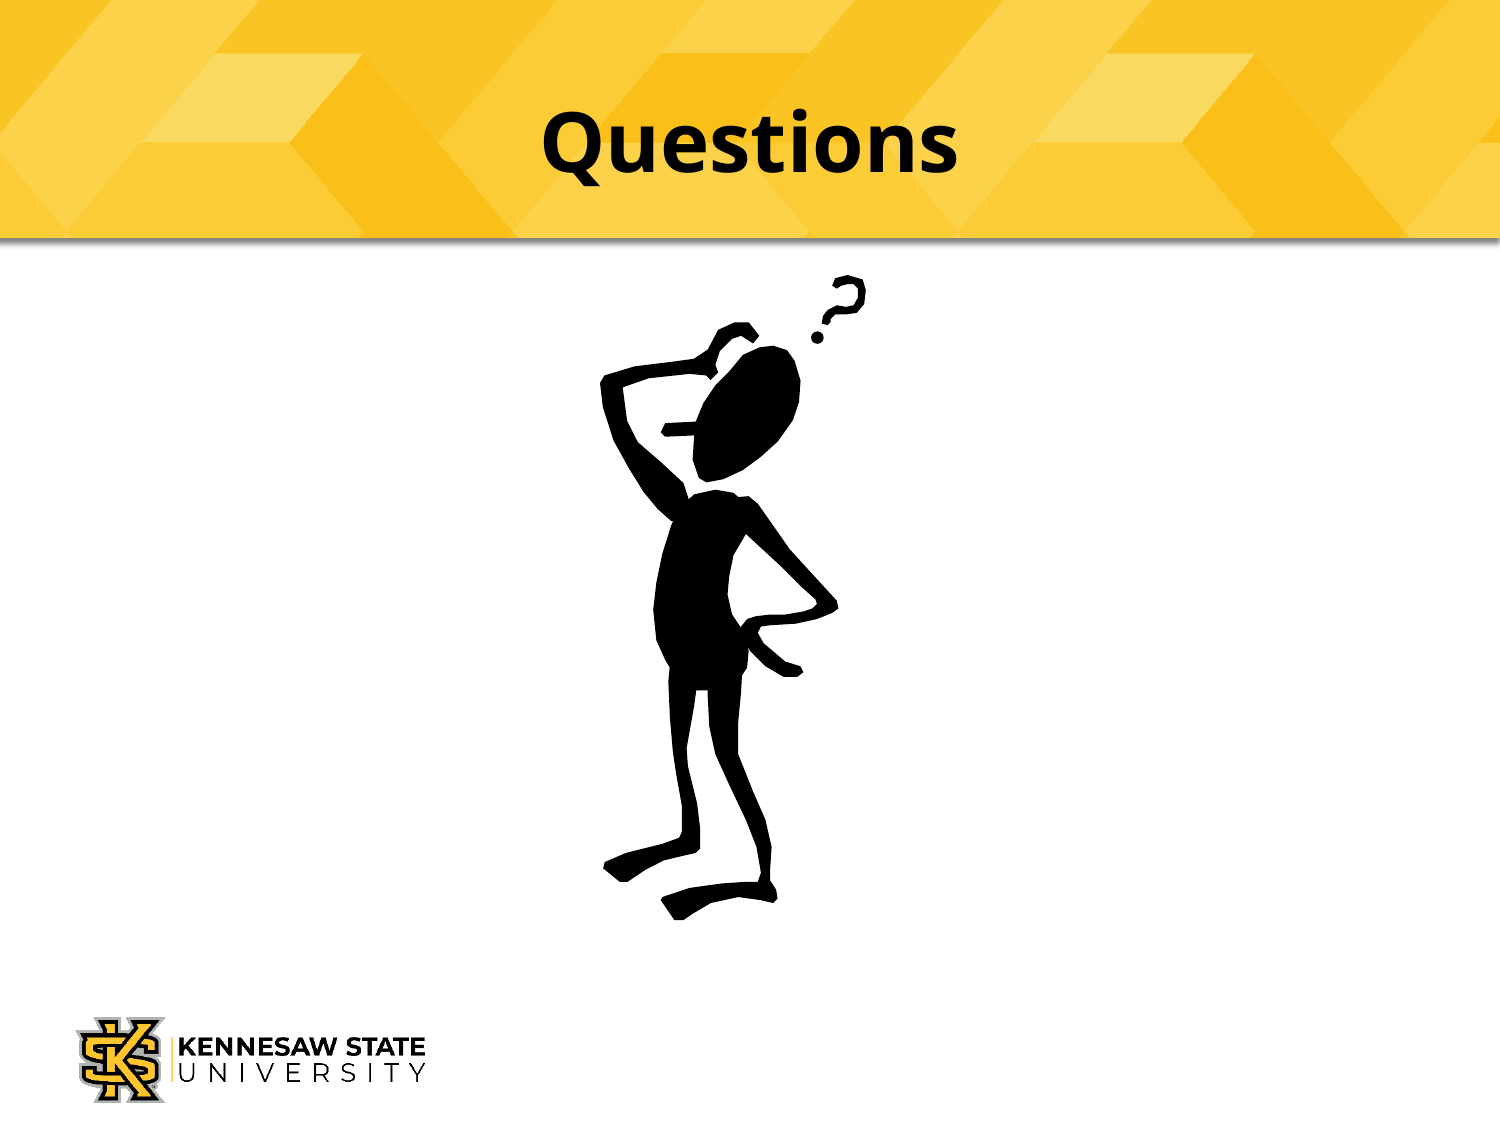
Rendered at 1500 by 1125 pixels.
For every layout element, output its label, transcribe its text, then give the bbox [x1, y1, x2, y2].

picture [75, 1017, 425, 1103]
picture [0, 0, 1500, 251]
picture [599, 274, 867, 921]
title Questions [75, 45, 1425, 233]
